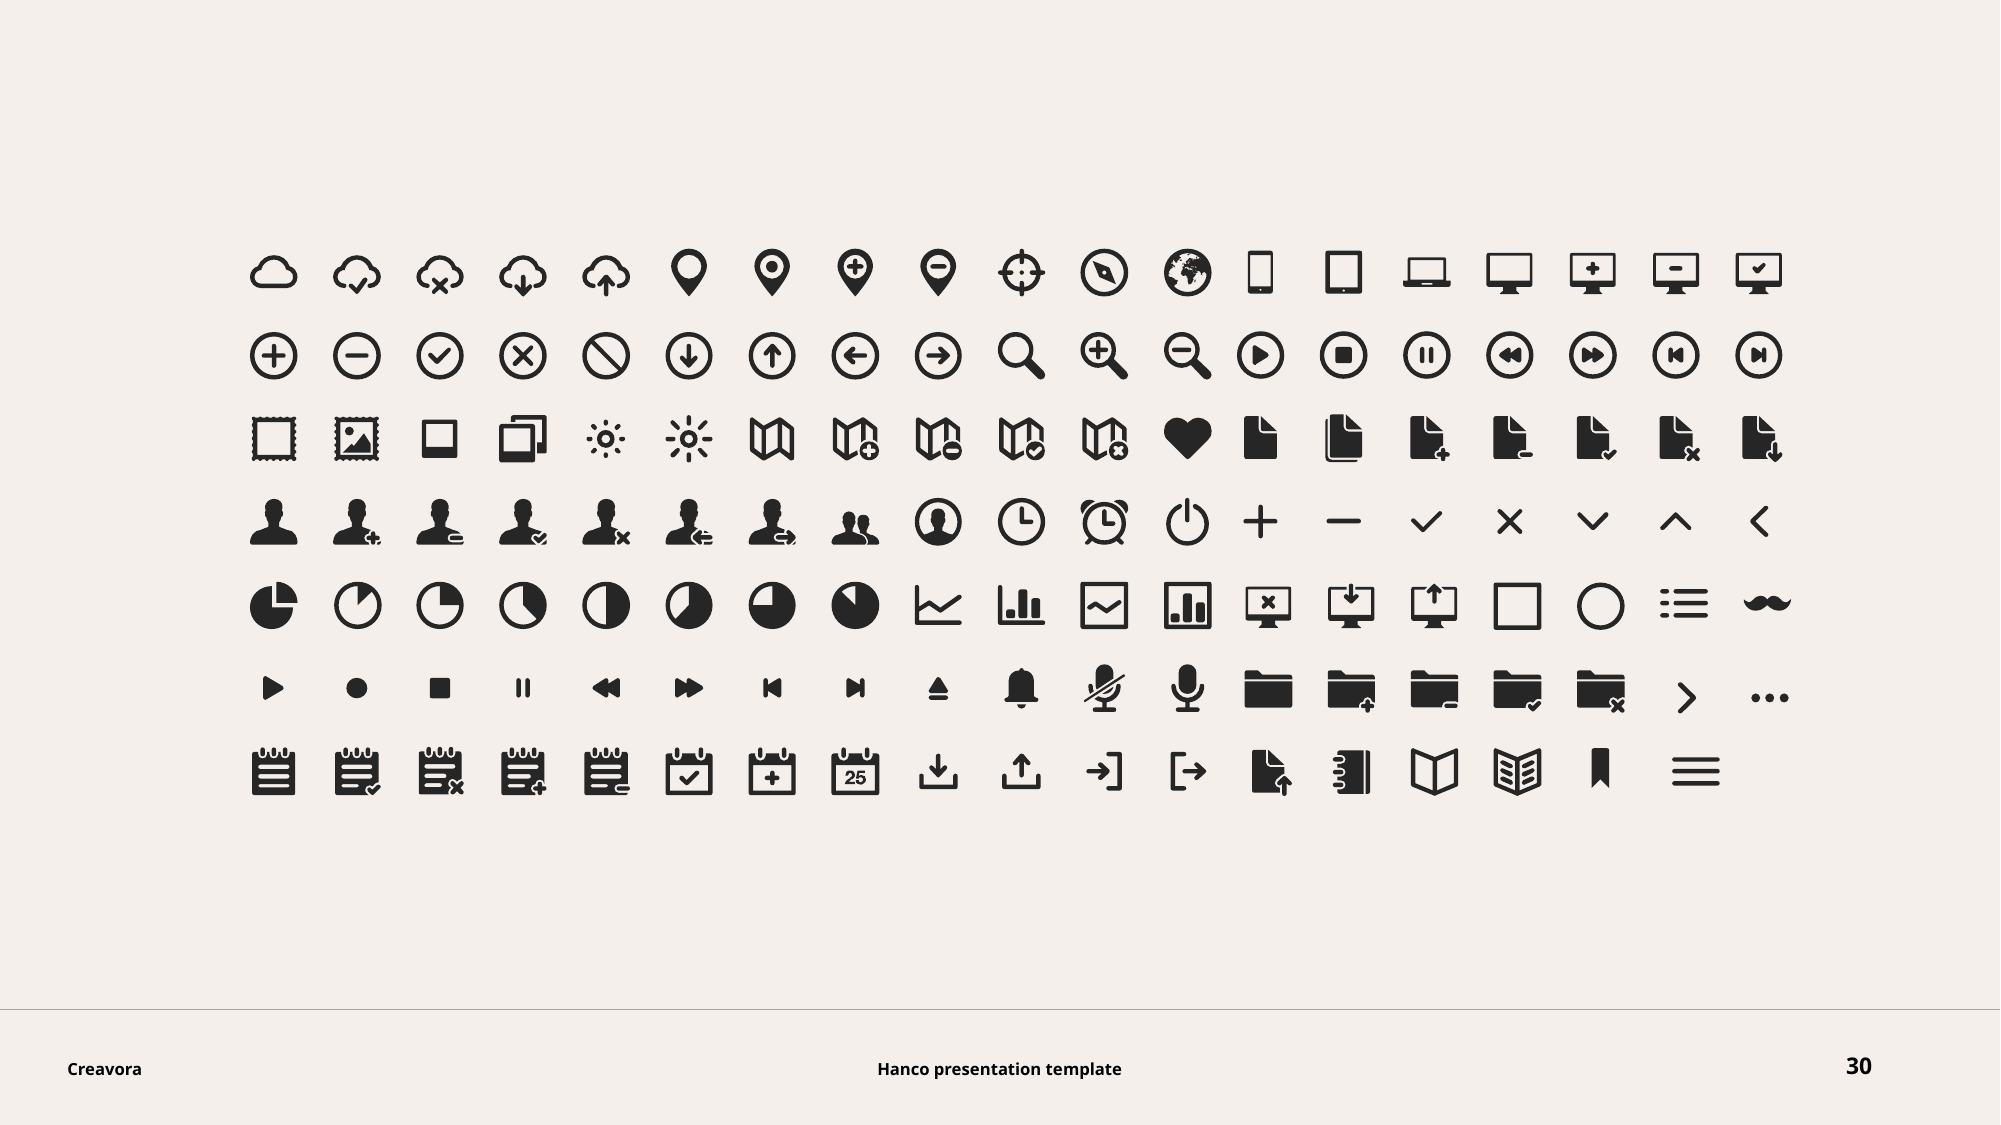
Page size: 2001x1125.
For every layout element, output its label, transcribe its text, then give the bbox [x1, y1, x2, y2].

text_box [1080, 248, 1129, 297]
text_box 30 [1754, 1044, 1964, 1087]
text_box [249, 255, 298, 289]
text_box [1252, 749, 1293, 797]
text_box [1765, 693, 1775, 703]
text_box [1660, 613, 1670, 618]
text_box [1779, 693, 1789, 703]
text_box [499, 423, 536, 463]
text_box [251, 416, 297, 462]
text_box [1735, 252, 1782, 295]
text_box [702, 436, 713, 442]
text_box [1750, 505, 1769, 537]
text_box [499, 498, 547, 545]
text_box [421, 419, 458, 458]
text_box [1410, 670, 1459, 680]
text_box [499, 581, 547, 630]
text_box [418, 746, 464, 795]
text_box [1170, 751, 1187, 791]
text_box [1672, 768, 1720, 774]
text_box [1244, 670, 1293, 680]
text_box [697, 420, 708, 431]
text_box [1365, 750, 1371, 794]
text_box [846, 678, 865, 698]
text_box [1243, 504, 1278, 539]
text_box [697, 447, 708, 458]
text_box [586, 436, 593, 442]
text_box [1319, 331, 1368, 379]
text_box [1327, 681, 1375, 713]
text_box [748, 332, 796, 380]
text_box [1677, 682, 1697, 714]
text_box [1004, 668, 1039, 702]
text_box [670, 420, 680, 431]
text_box [831, 332, 880, 380]
text_box [1577, 681, 1625, 713]
text_box [1245, 586, 1292, 628]
text_box [1327, 670, 1375, 680]
text_box [831, 581, 880, 630]
text_box [1166, 503, 1209, 546]
text_box [1002, 773, 1041, 790]
text_box Creavora [0, 1051, 210, 1087]
text_box [582, 498, 631, 545]
text_box [686, 452, 692, 463]
text_box [864, 747, 870, 758]
text_box [1410, 748, 1459, 796]
text_box [619, 436, 626, 442]
text_box [582, 581, 631, 630]
text_box [1326, 518, 1361, 524]
text_box [914, 497, 962, 546]
text_box [748, 747, 796, 796]
text_box [614, 447, 621, 454]
text_box [1086, 762, 1110, 781]
text_box [914, 584, 962, 625]
text_box [1178, 664, 1197, 694]
text_box [686, 415, 692, 426]
text_box [1012, 753, 1031, 778]
text_box [665, 747, 713, 796]
text_box [1080, 332, 1129, 380]
text_box [416, 255, 464, 289]
text_box [1343, 583, 1359, 604]
text_box [614, 423, 621, 431]
text_box [914, 332, 962, 380]
text_box [1486, 331, 1534, 379]
text_box [582, 255, 631, 297]
text_box [1403, 257, 1451, 287]
text_box [516, 678, 521, 698]
text_box [748, 581, 796, 630]
text_box [1328, 586, 1375, 629]
text_box [679, 430, 698, 448]
text_box [763, 678, 782, 698]
text_box [1577, 582, 1625, 630]
text_box [499, 332, 547, 380]
text_box [1743, 595, 1792, 611]
text_box [1591, 748, 1610, 789]
text_box [1672, 781, 1720, 786]
text_box [1410, 681, 1459, 708]
text_box [501, 747, 547, 796]
text_box [920, 248, 957, 297]
text_box [276, 581, 298, 603]
text_box [1493, 748, 1542, 796]
text_box [348, 277, 368, 295]
text_box [1325, 250, 1363, 294]
text_box [346, 677, 368, 699]
text_box [1493, 670, 1542, 680]
text_box [665, 581, 713, 630]
text_box [675, 678, 704, 698]
text_box [671, 248, 707, 297]
text_box [582, 332, 631, 380]
text_box Hanco presentation template [757, 1051, 1243, 1087]
text_box [1660, 600, 1670, 606]
text_box [1577, 670, 1625, 680]
text_box [590, 423, 597, 431]
text_box [416, 498, 464, 545]
text_box [754, 248, 790, 297]
text_box [841, 747, 846, 758]
text_box [831, 753, 880, 796]
text_box [1164, 417, 1212, 460]
text_box [1185, 497, 1190, 523]
text_box [333, 498, 381, 545]
text_box [1486, 252, 1533, 295]
text_box [249, 332, 298, 380]
text_box [1411, 583, 1458, 629]
text_box [590, 447, 597, 454]
text_box [670, 447, 680, 458]
text_box [1673, 589, 1708, 594]
text_box [749, 417, 795, 461]
text_box [499, 255, 547, 297]
text_box [1410, 416, 1450, 462]
text_box [1083, 664, 1126, 712]
text_box [334, 581, 382, 630]
text_box [584, 747, 631, 796]
text_box [1247, 250, 1273, 294]
text_box [665, 498, 713, 545]
text_box [263, 676, 284, 700]
text_box [1659, 416, 1700, 462]
text_box [997, 332, 1046, 380]
text_box [334, 416, 379, 462]
text_box [525, 678, 530, 698]
text_box [1742, 416, 1783, 463]
text_box [928, 677, 949, 694]
text_box [1660, 589, 1670, 594]
text_box [333, 255, 381, 289]
text_box [1493, 416, 1533, 459]
text_box [1236, 331, 1285, 379]
text_box [1244, 681, 1293, 708]
text_box [1403, 331, 1451, 379]
text_box [1735, 331, 1783, 379]
text_box [603, 419, 609, 426]
text_box [431, 277, 449, 295]
text_box [665, 436, 676, 442]
text_box [252, 747, 296, 796]
text_box [1106, 751, 1122, 791]
text_box [1672, 757, 1720, 762]
text_box [1569, 331, 1617, 379]
text_box [997, 584, 1046, 625]
text_box [1080, 581, 1129, 630]
text_box [1660, 512, 1692, 531]
text_box [416, 332, 464, 380]
text_box [1332, 750, 1364, 794]
text_box [1410, 511, 1443, 533]
text_box [249, 498, 298, 545]
text_box [416, 581, 464, 630]
text_box [832, 417, 880, 461]
text_box [928, 695, 949, 700]
text_box [249, 586, 294, 630]
text_box [1493, 681, 1542, 712]
text_box [1244, 416, 1277, 459]
text_box [596, 430, 615, 448]
text_box [1577, 512, 1609, 531]
text_box [592, 678, 620, 698]
text_box [999, 417, 1045, 461]
text_box [1082, 417, 1129, 461]
text_box [1080, 499, 1129, 545]
text_box [1673, 613, 1708, 618]
text_box [1493, 582, 1542, 630]
text_box [1652, 331, 1700, 379]
text_box [915, 417, 962, 461]
text_box [1171, 683, 1205, 712]
text_box [1653, 252, 1700, 295]
text_box [335, 747, 381, 796]
text_box [1751, 693, 1761, 703]
text_box [997, 497, 1046, 546]
text_box [1569, 252, 1616, 295]
text_box [1164, 332, 1212, 380]
text_box [1497, 509, 1523, 534]
text_box [510, 415, 547, 454]
text_box [665, 332, 713, 380]
text_box [837, 248, 874, 297]
text_box [929, 753, 948, 778]
text_box [919, 773, 958, 790]
text_box [333, 332, 381, 380]
text_box [1673, 600, 1708, 606]
text_box [748, 498, 796, 545]
text_box [1164, 581, 1212, 630]
text_box [1182, 762, 1207, 781]
text_box [1576, 416, 1617, 461]
text_box [831, 511, 880, 545]
text_box [1017, 704, 1027, 709]
text_box [1164, 248, 1212, 297]
text_box [997, 248, 1046, 297]
text_box [1325, 414, 1363, 463]
text_box [429, 677, 451, 699]
